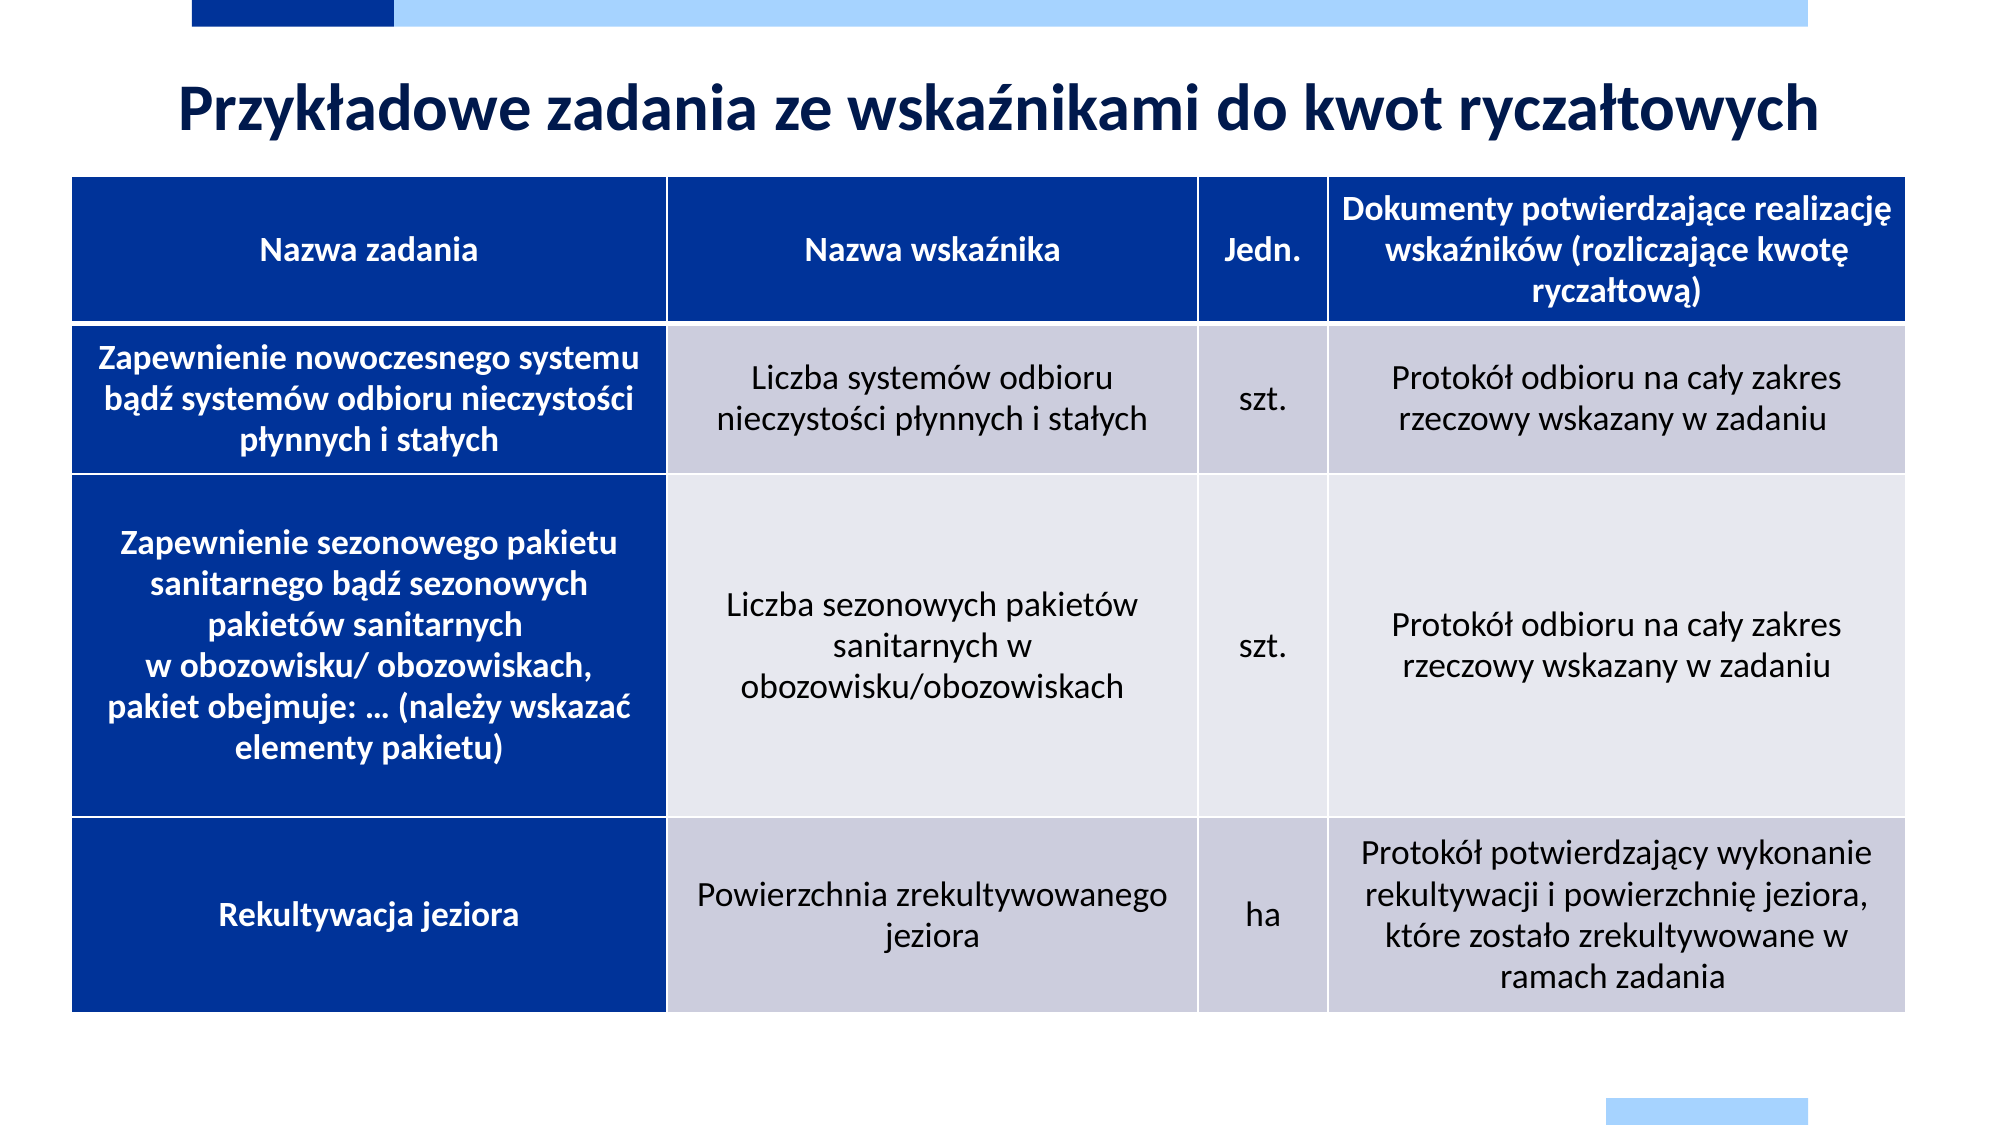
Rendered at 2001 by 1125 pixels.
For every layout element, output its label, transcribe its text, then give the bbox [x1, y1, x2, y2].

table_cell Rekultywacja jeziora [72, 818, 666, 1012]
table_cell Protokół potwierdzający wykonanie rekultywacji i powierzchnię jeziora, które zostało zrekultywowane w ramach zadania [1329, 818, 1905, 1012]
table_cell ha [1199, 864, 1327, 1012]
table_cell Zapewnienie sezonowego pakietu sanitarnego bądź sezonowych pakietów sanitarnych w obozowisku/ obozowiskach, pakiet obejmuje: … (należy wskazać elementy pakietu) [72, 475, 538, 816]
table_header Dokumenty potwierdzające realizację wskaźników (rozliczające kwotę ryczałtową) [1329, 177, 1905, 321]
table_header Nazwa zadania [72, 177, 666, 321]
table_cell Powierzchnia zrekultywowanego jeziora [668, 864, 1197, 1012]
table_header Nazwa wskaźnika [668, 177, 1197, 261]
table_cell Protokół odbioru na cały zakres rzeczowy wskazany w zadaniu [1428, 326, 1905, 473]
table_cell Zapewnienie nowoczesnego systemu bądź systemów odbioru nieczystości płynnych i stałych [72, 326, 538, 473]
picture [538, 261, 1428, 864]
table_cell Protokół odbioru na cały zakres rzeczowy wskazany w zadaniu [1428, 475, 1905, 816]
table_header Jedn. [1199, 177, 1327, 261]
text_box Przykładowe zadania ze wskaźnikami do kwot ryczałtowych [161, 56, 1839, 151]
